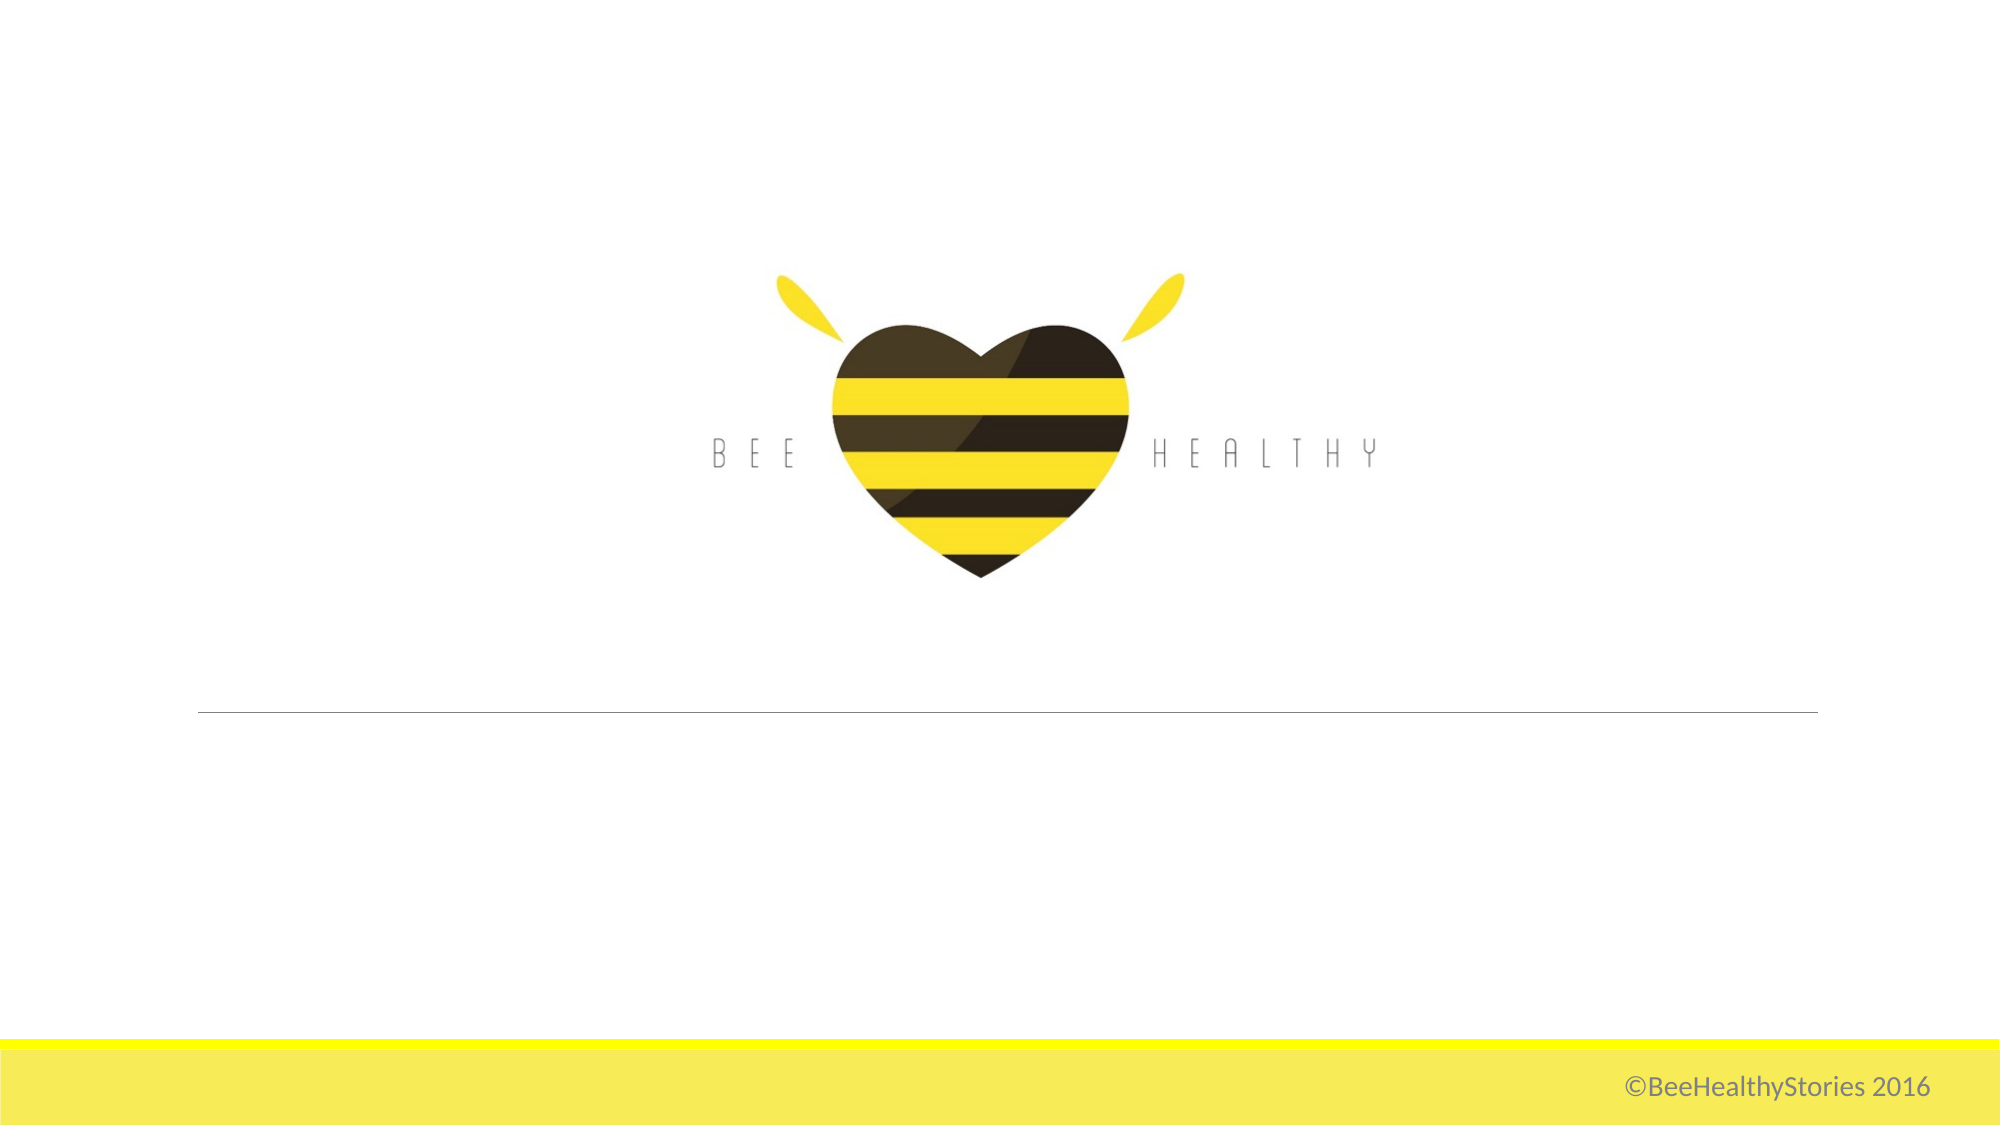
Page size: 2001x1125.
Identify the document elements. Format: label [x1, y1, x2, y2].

picture [126, 106, 1820, 633]
